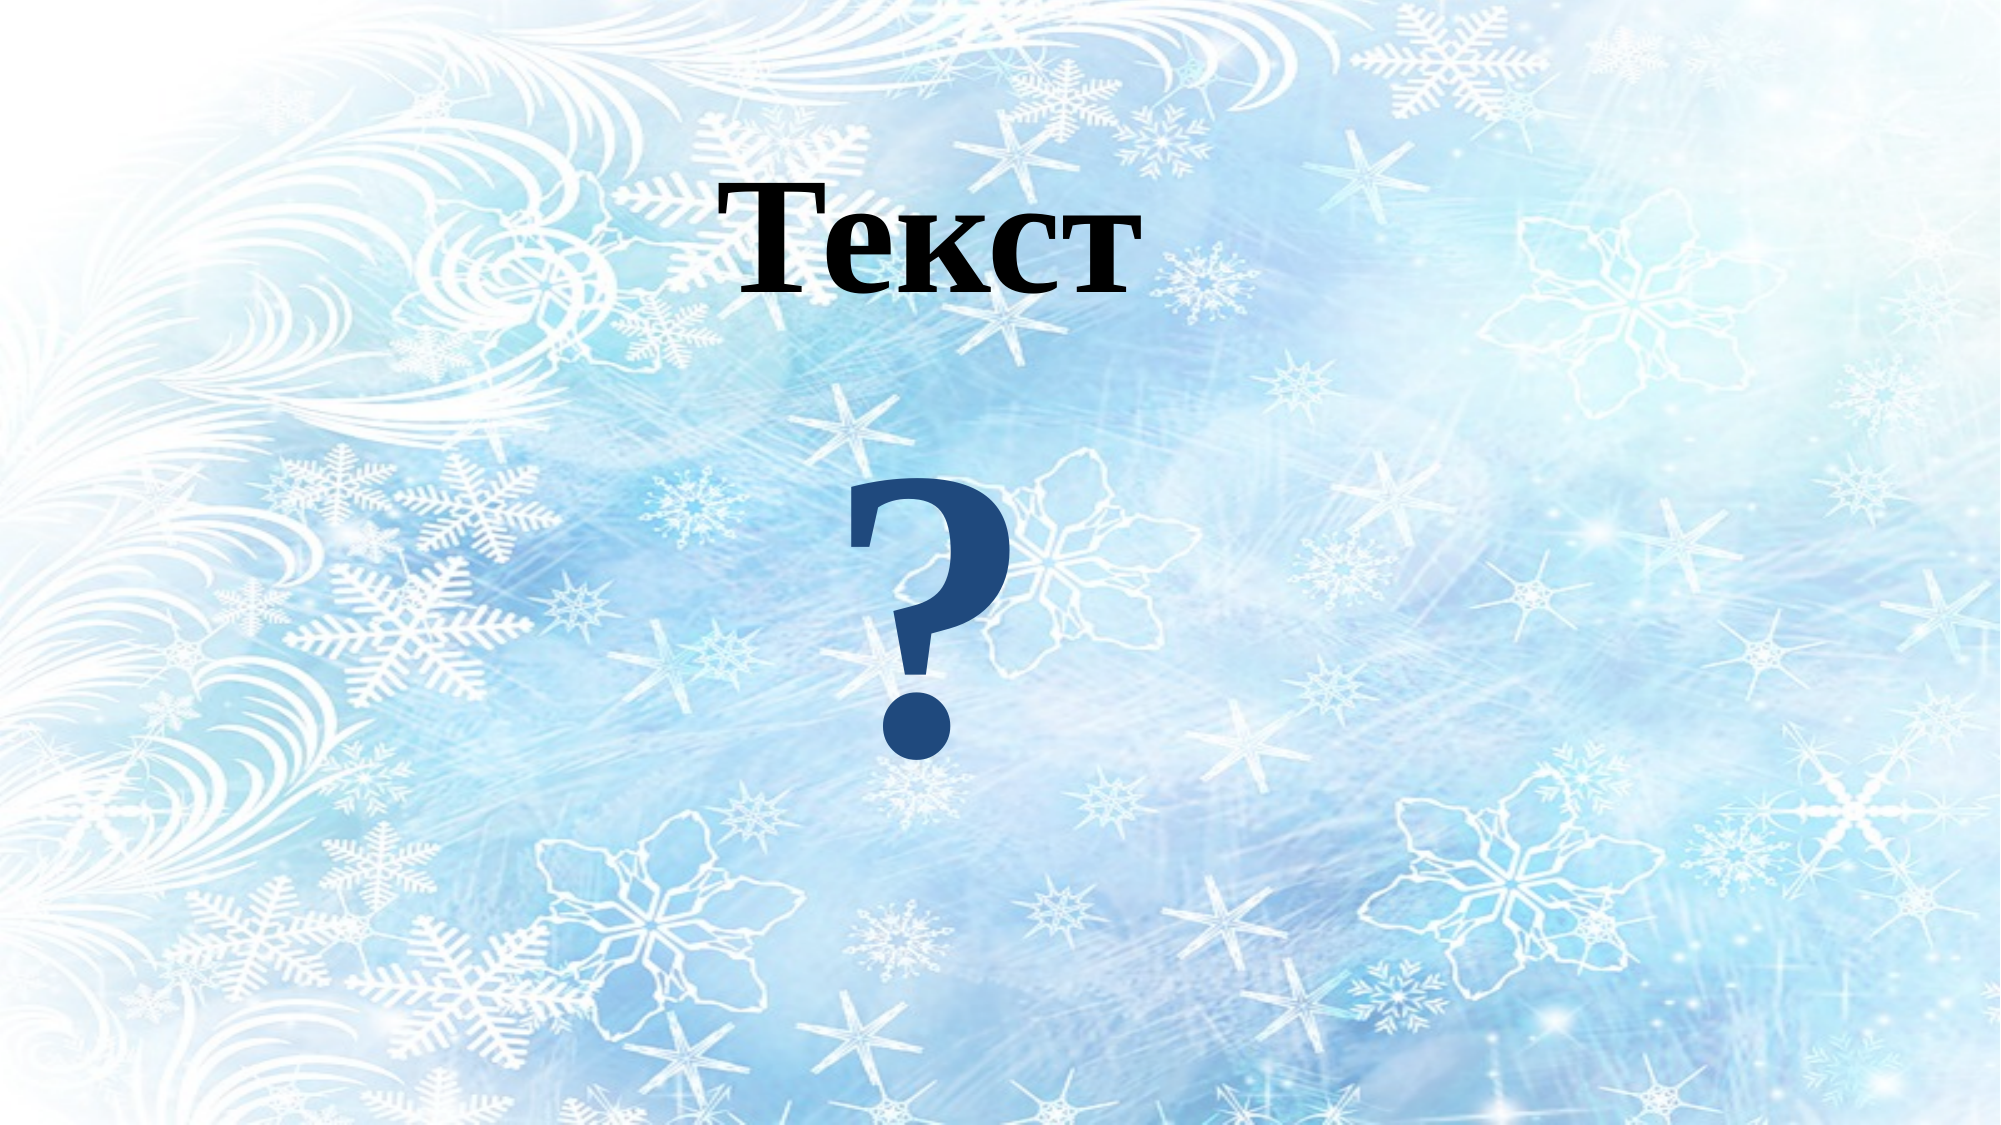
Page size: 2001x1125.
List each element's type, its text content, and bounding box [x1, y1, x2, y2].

text_box ? [255, 567, 1606, 1125]
text_box Текст [255, 64, 1606, 567]
